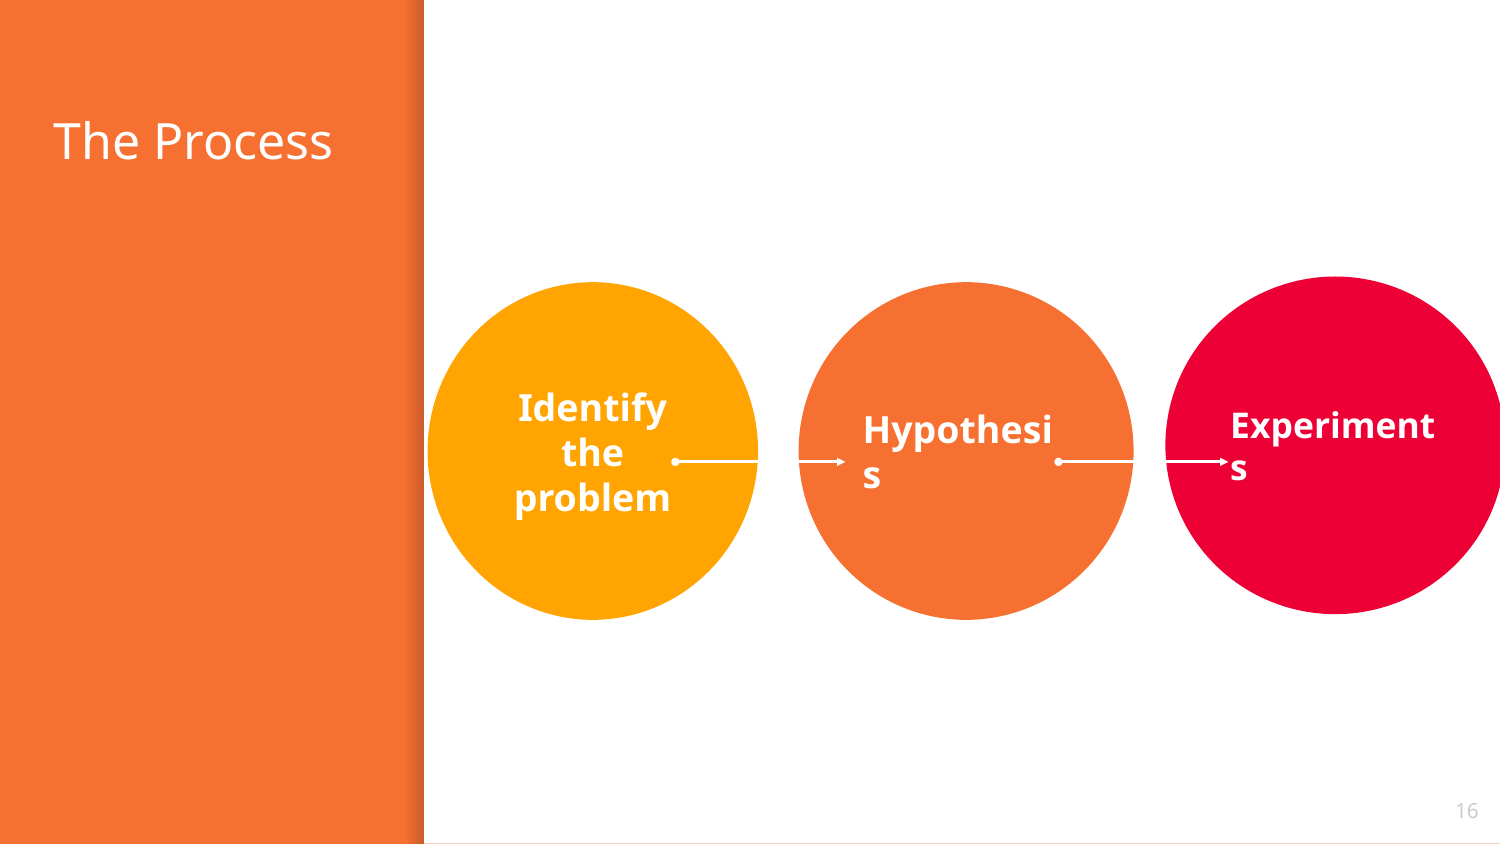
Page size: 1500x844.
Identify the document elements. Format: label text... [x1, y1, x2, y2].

title The Process [38, 94, 375, 748]
text_box Experiments [1165, 276, 1500, 615]
text_box Hypothesis [798, 282, 1134, 620]
text_box Identify the problem [427, 282, 759, 620]
slide_number ‹#› [1403, 779, 1494, 844]
